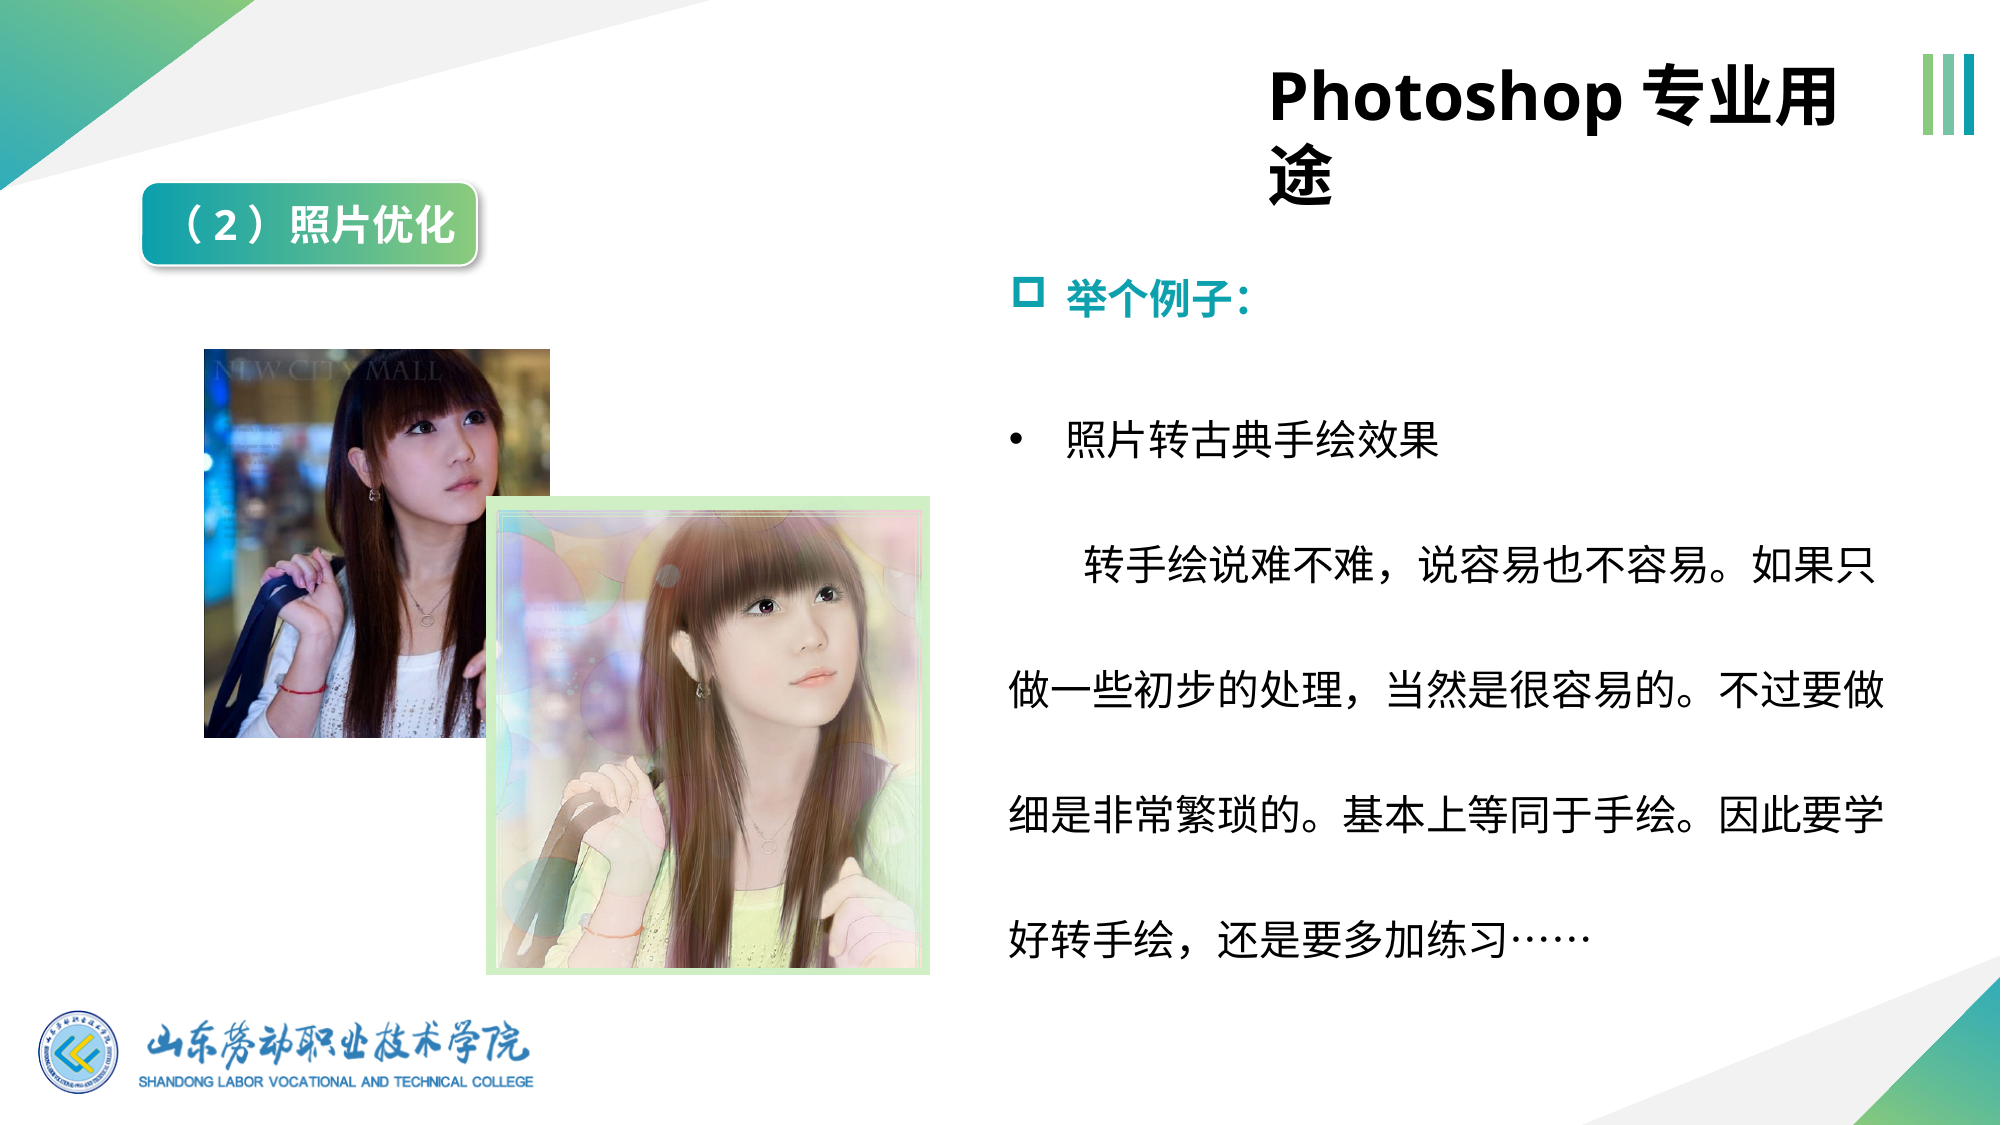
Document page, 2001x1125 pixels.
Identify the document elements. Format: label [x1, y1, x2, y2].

picture [38, 1010, 550, 1094]
text_box [1928, 54, 1969, 136]
picture [204, 541, 214, 558]
text_box [141, 182, 477, 266]
picture [204, 349, 930, 975]
text_box [0, 0, 2000, 1125]
